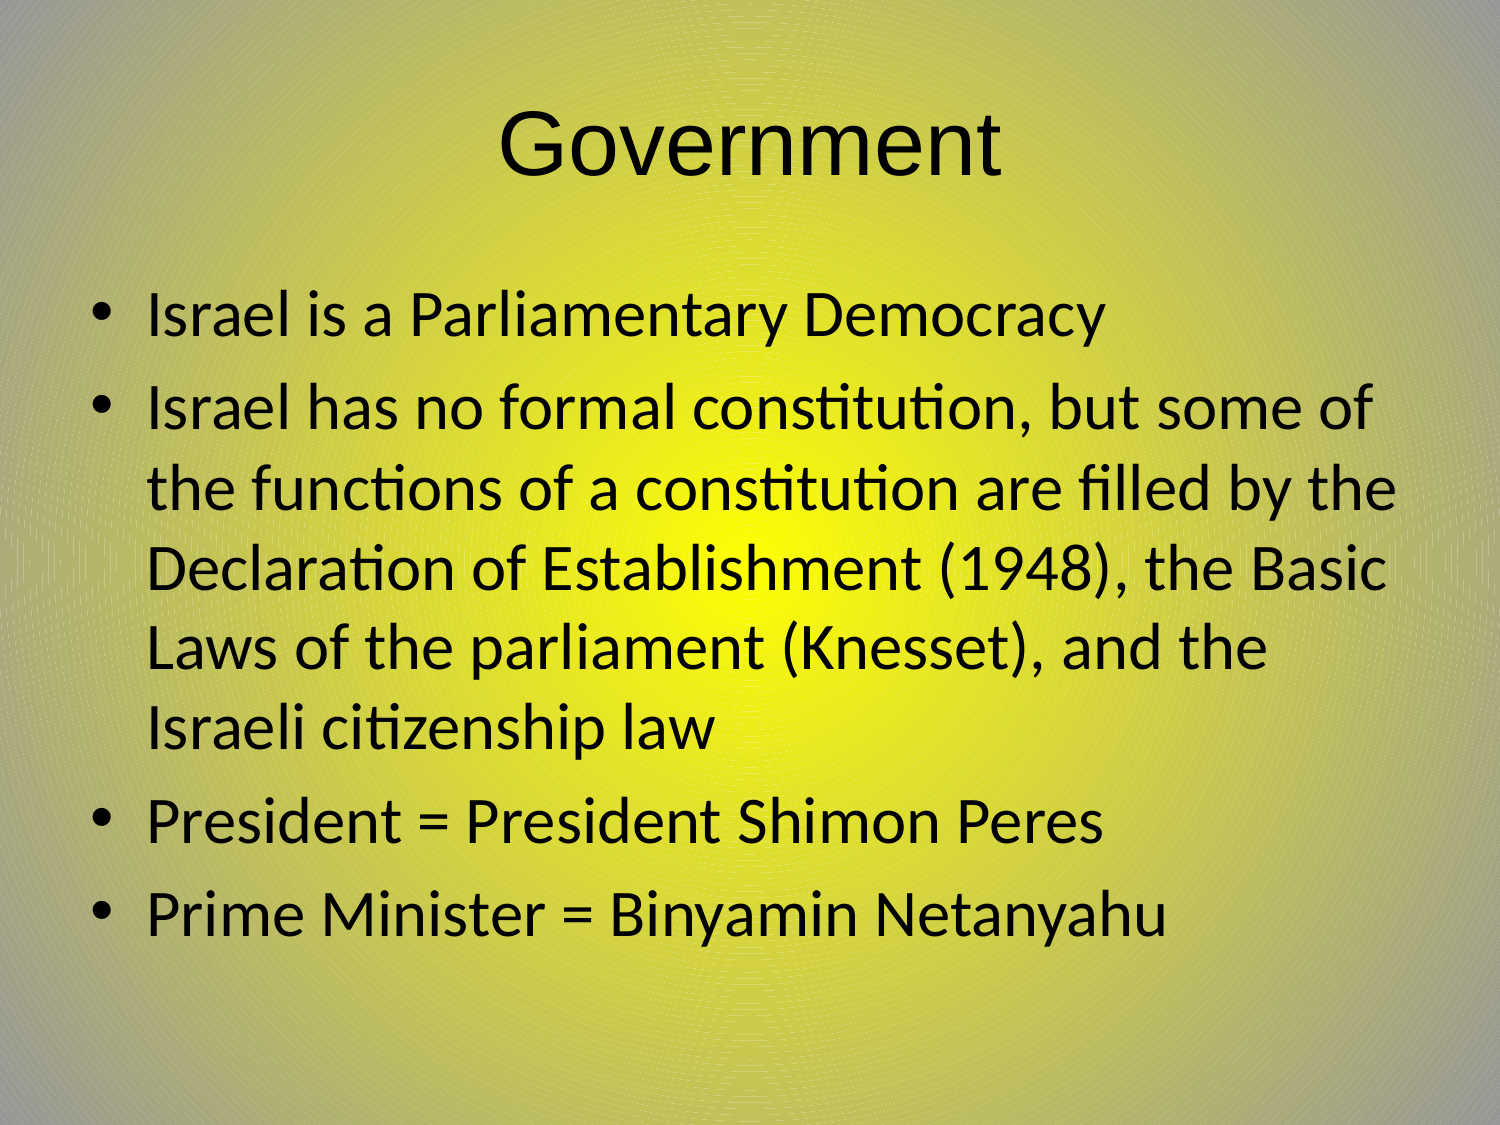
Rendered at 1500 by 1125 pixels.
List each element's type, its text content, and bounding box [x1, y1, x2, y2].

title Government [75, 45, 1425, 233]
list Israel is a Parliamentary Democracy Israel has no formal constitution, but some of the functions of a constitution are filled by the Declaration of Establishment (1948), the Basic Laws of the parliament (Knesset), and the Israeli citizenship law President = President Shimon Peres Prime Minister = Binyamin Netanyahu [75, 262, 1425, 1005]
